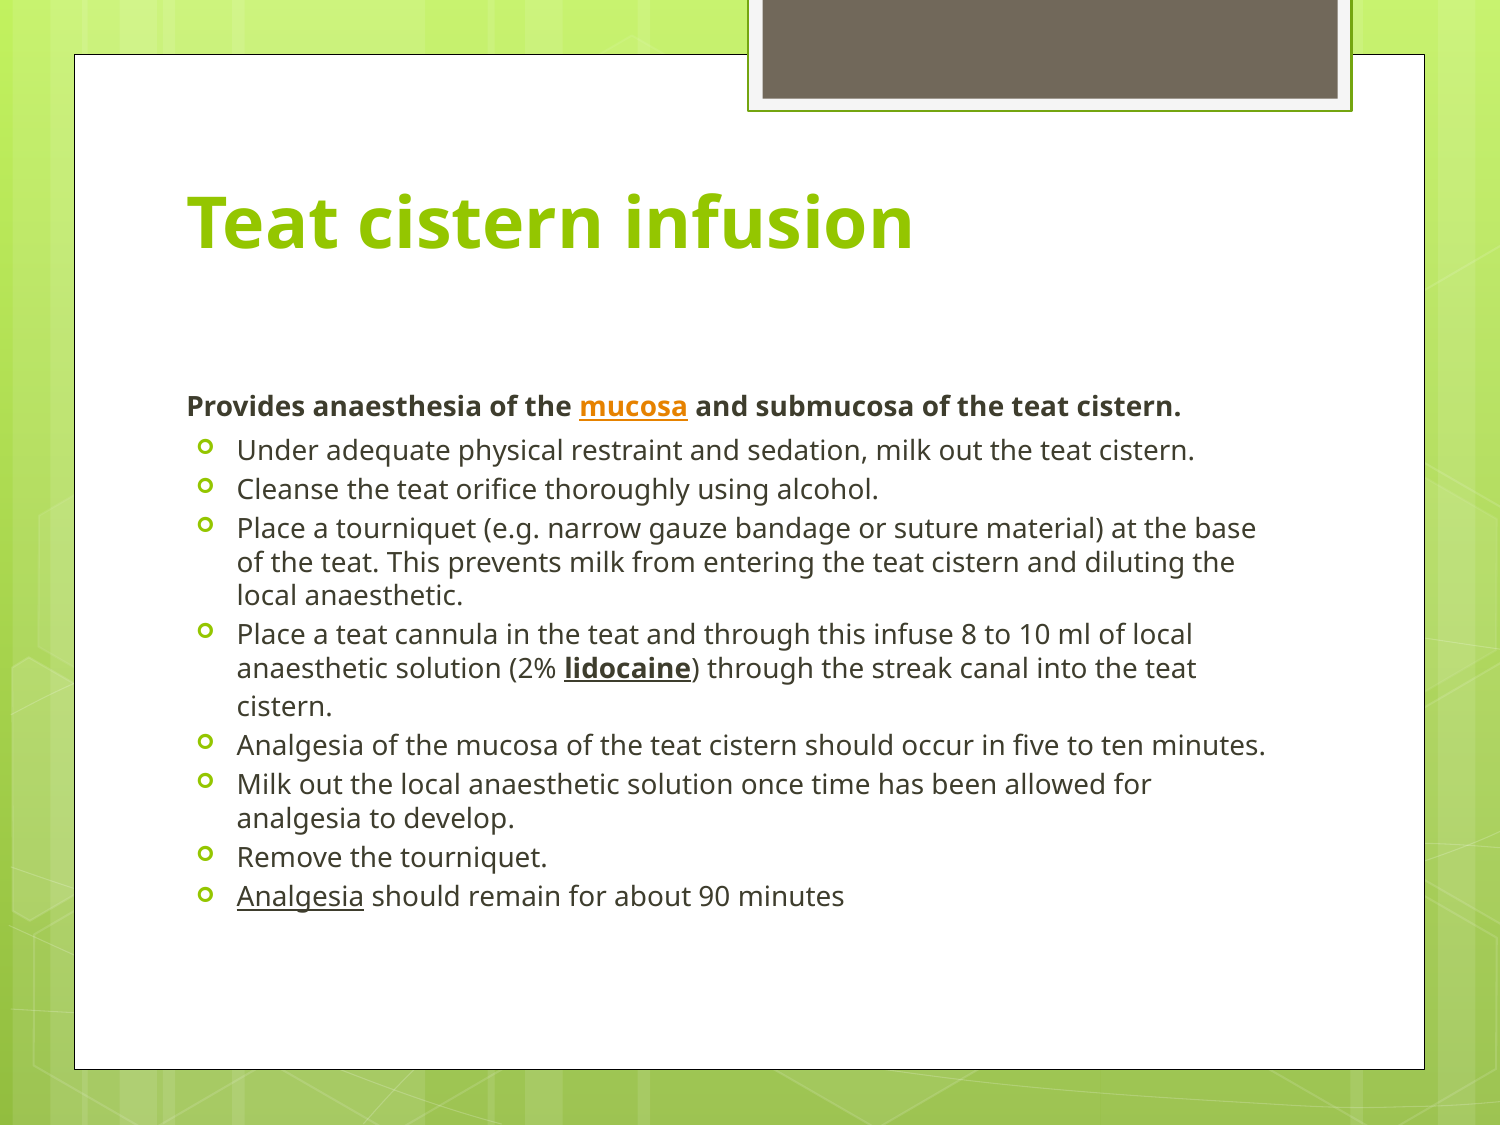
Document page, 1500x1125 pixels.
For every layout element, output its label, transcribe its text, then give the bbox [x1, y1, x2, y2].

list Provides anaesthesia of the mucosa and submucosa of the teat cistern. Under adequate physical restraint and sedation, milk out the teat cistern. Cleanse the teat orifice thoroughly using alcohol. Place a tourniquet (e.g. narrow gauze bandage or suture material) at the base of the teat. This prevents milk from entering the teat cistern and diluting the local anaesthetic. Place a teat cannula in the teat and through this infuse 8 to 10 ml of local anaesthetic solution (2% lidocaine) through the streak canal into the teat cistern. Analgesia of the mucosa of the teat cistern should occur in five to ten minutes. Milk out the local anaesthetic solution once time has been allowed for analgesia to develop. Remove the tourniquet. Analgesia should remain for about 90 minutes [171, 381, 1283, 957]
title Teat cistern infusion [171, 168, 1324, 357]
